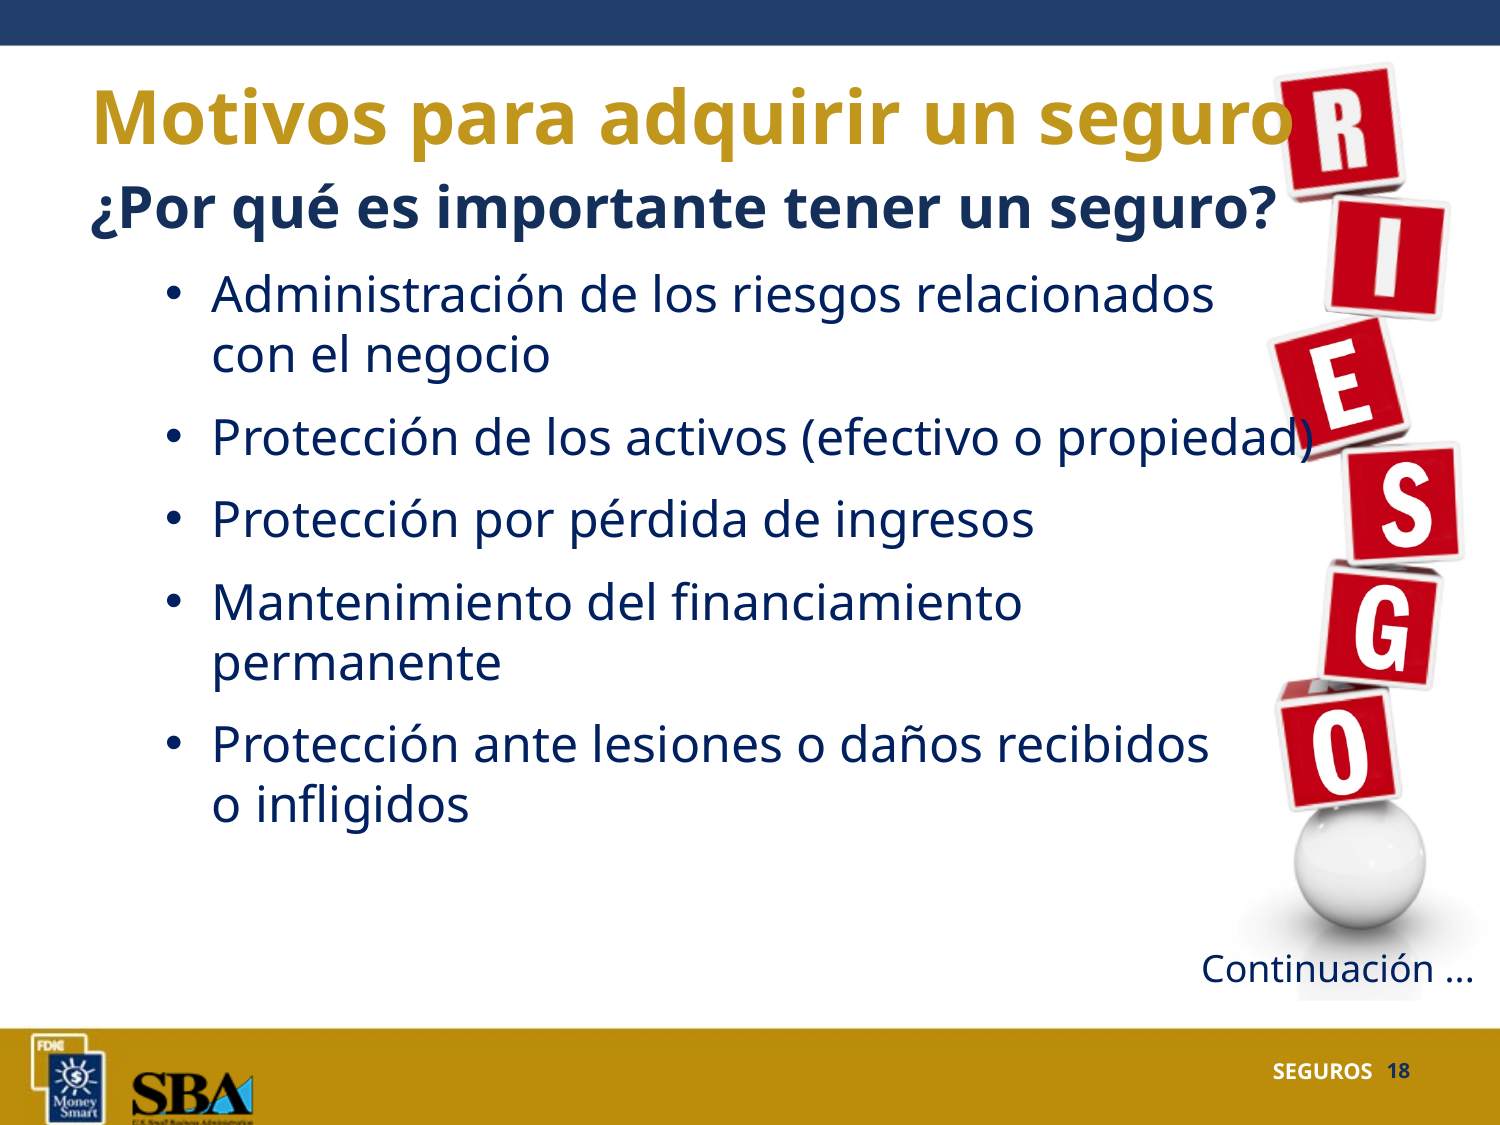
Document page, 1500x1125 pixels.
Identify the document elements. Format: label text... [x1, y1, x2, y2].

title Motivos para adquirir un seguro [74, 62, 1088, 162]
list ¿Por qué es importante tener un seguro? Administración de los riesgos relacionados con el negocio Protección de los activos (efectivo o propiedad) Protección por pérdida de ingresos Mantenimiento del financiamiento permanente Protección ante lesiones o daños recibidos o infligidos [74, 162, 1426, 1032]
picture [0, 0, 1500, 1125]
